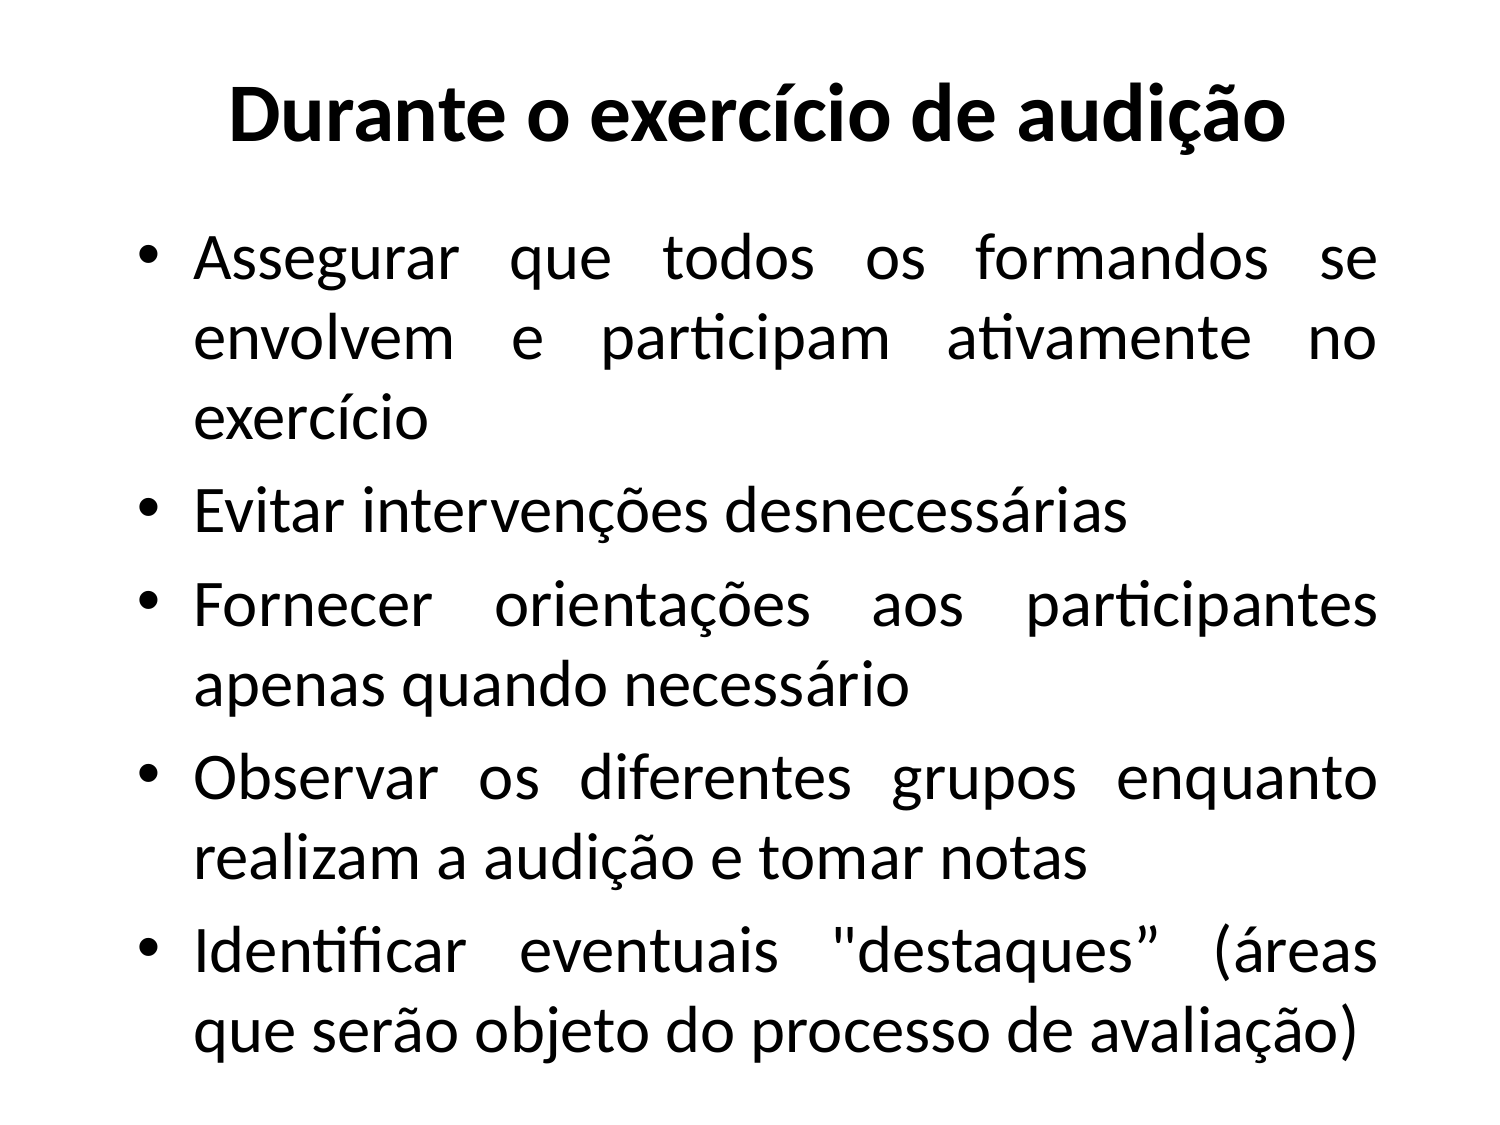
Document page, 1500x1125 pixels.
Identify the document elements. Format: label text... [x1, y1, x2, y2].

text_box Durante o exercício de audição [83, 51, 1433, 239]
text_box Assegurar que todos os formandos se envolvem e participam ativamente no exercício Evitar intervenções desnecessárias Fornecer orientações aos participantes apenas quando necessário Observar os diferentes grupos enquanto realizam a audição e tomar notas Identificar eventuais "destaques” (áreas que serão objeto do processo de avaliação) [122, 239, 1394, 1125]
